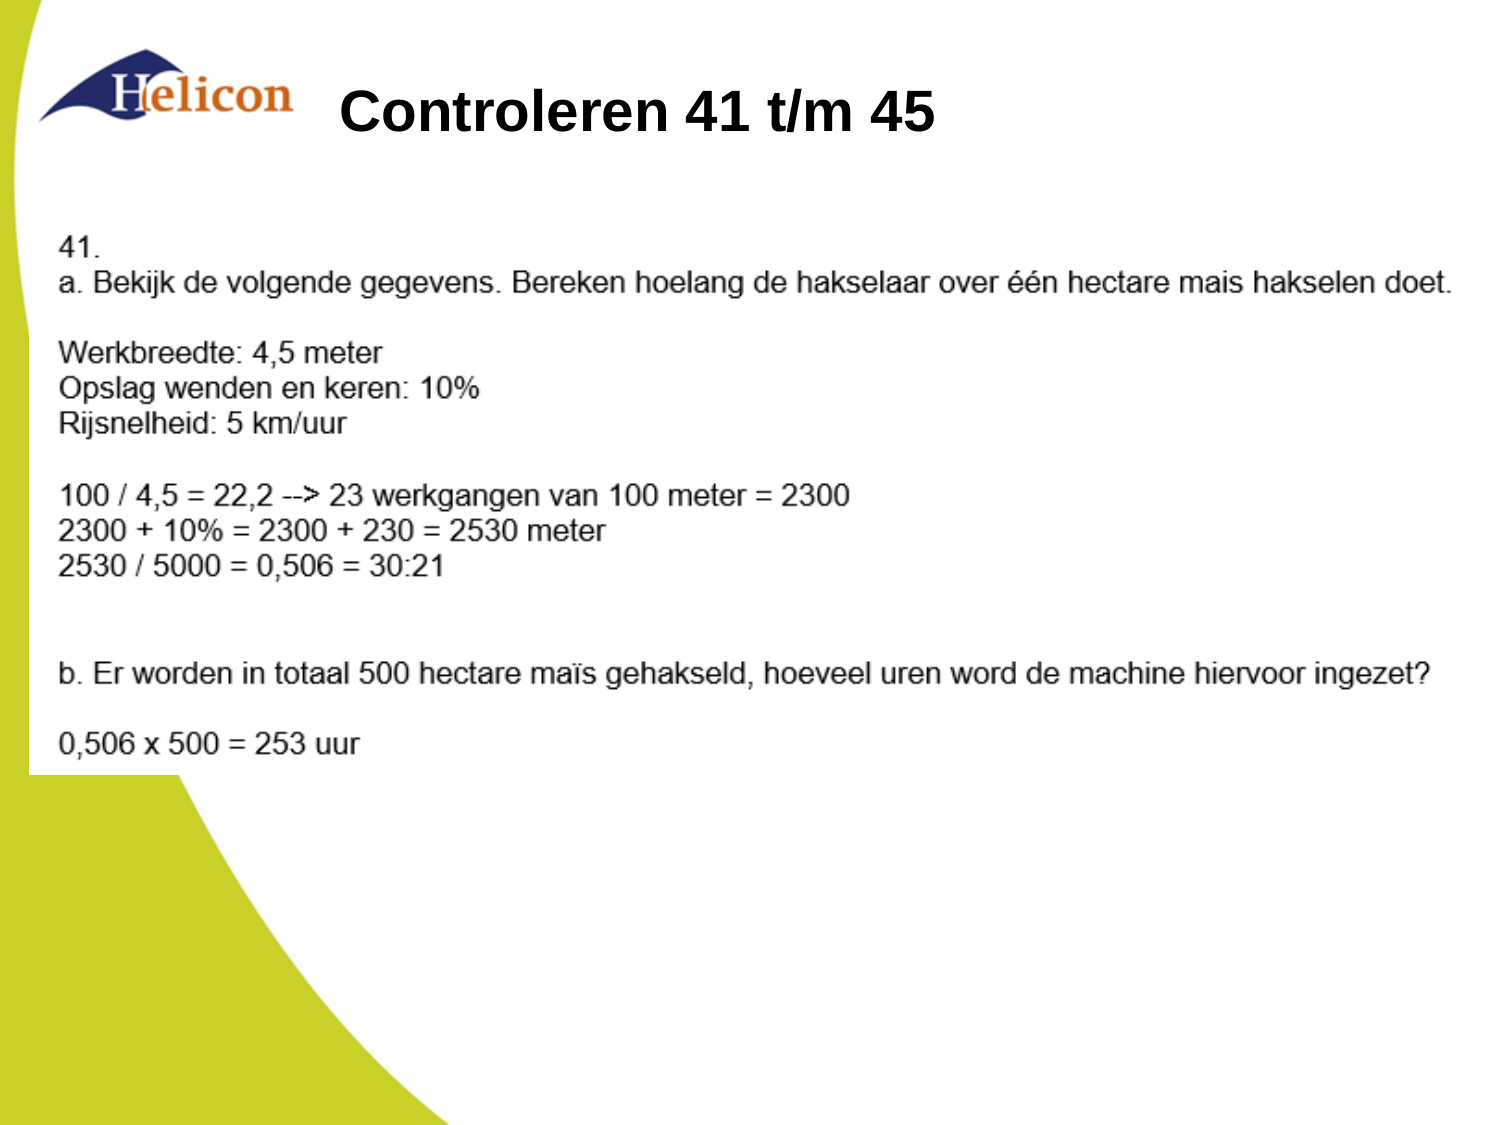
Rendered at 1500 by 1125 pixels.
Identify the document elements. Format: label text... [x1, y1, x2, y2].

title Controleren 41 t/m 45 [324, 54, 1415, 161]
picture [0, 0, 1500, 1125]
